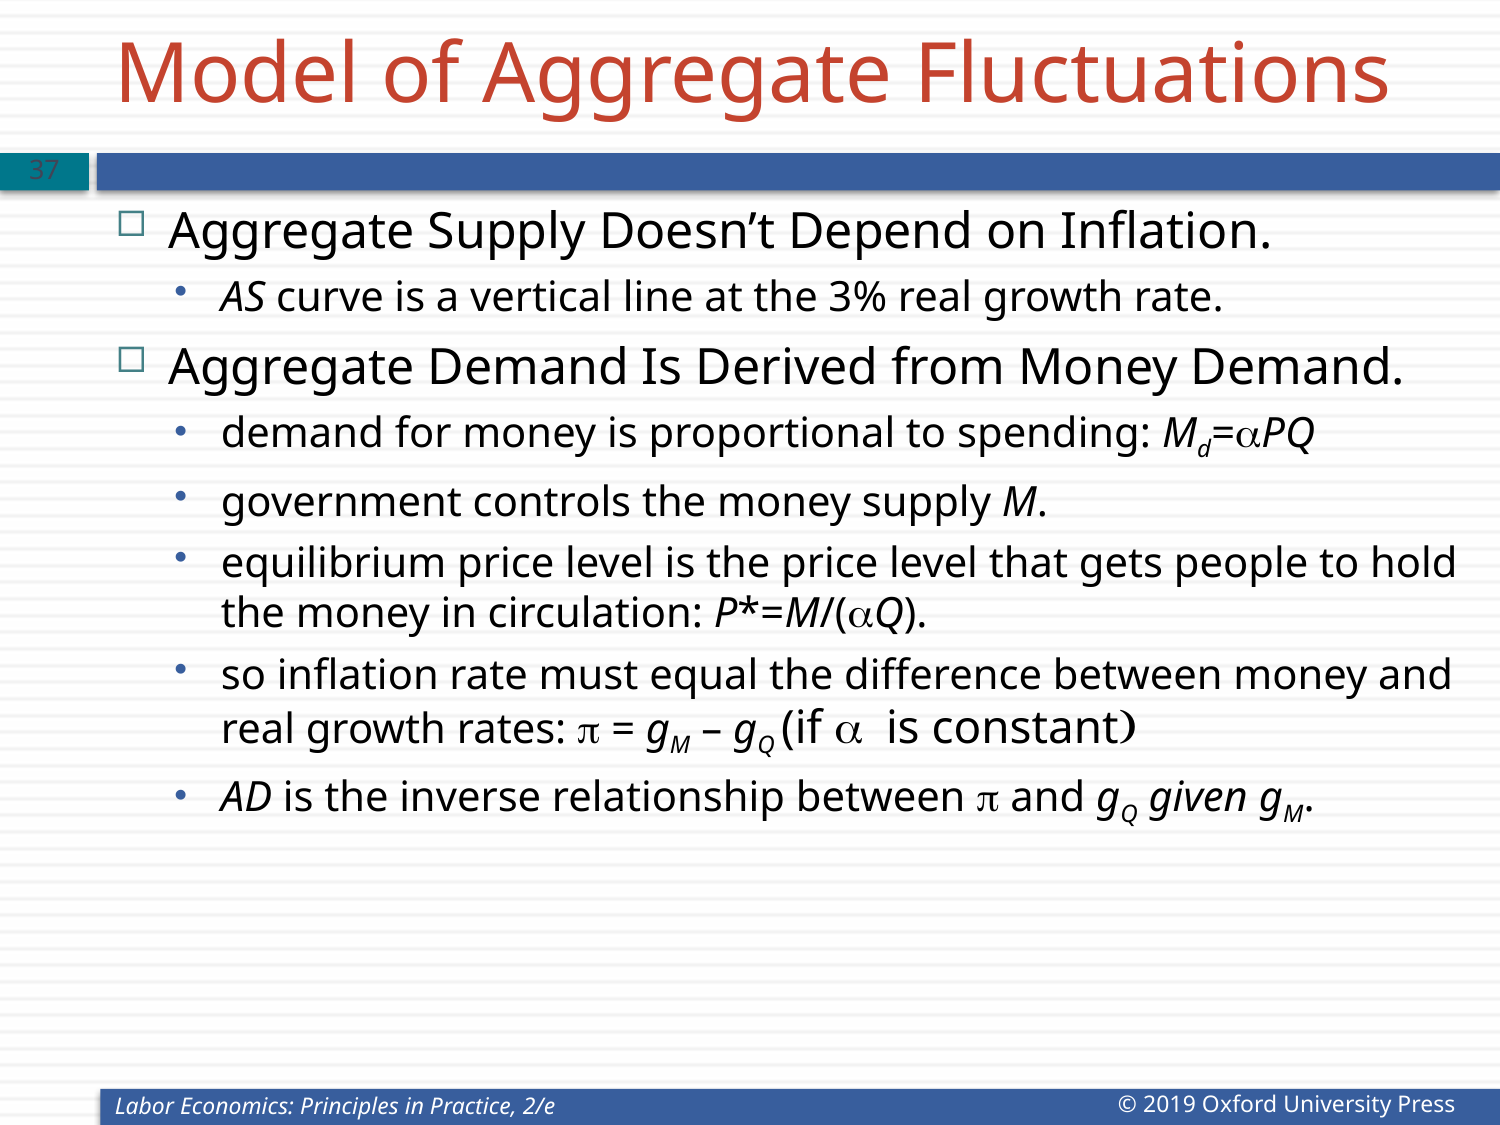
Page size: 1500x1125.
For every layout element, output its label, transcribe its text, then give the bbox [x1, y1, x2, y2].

slide_number Labor Economics: Principles in Practice, 2/e [99, 1090, 745, 1125]
title Model of Aggregate Fluctuations [99, 1, 1472, 136]
slide_number 36 [0, 153, 89, 191]
footer © 2019 Oxford University Press [825, 1090, 1471, 1125]
list Aggregate Supply Doesn’t Depend on Inflation. AS curve is a vertical line at the 3% real growth rate. Aggregate Demand Is Derived from Money Demand. demand for money is proportional to spending: Md=aPQ government controls the money supply M. equilibrium price level is the price level that gets people to hold the money in circulation: P*=M/(aQ). so inflation rate must equal the difference between money and real growth rates: p = gM – gQ (if a is constant) AD is the inverse relationship between p and gQ given gM. [101, 190, 1473, 1084]
